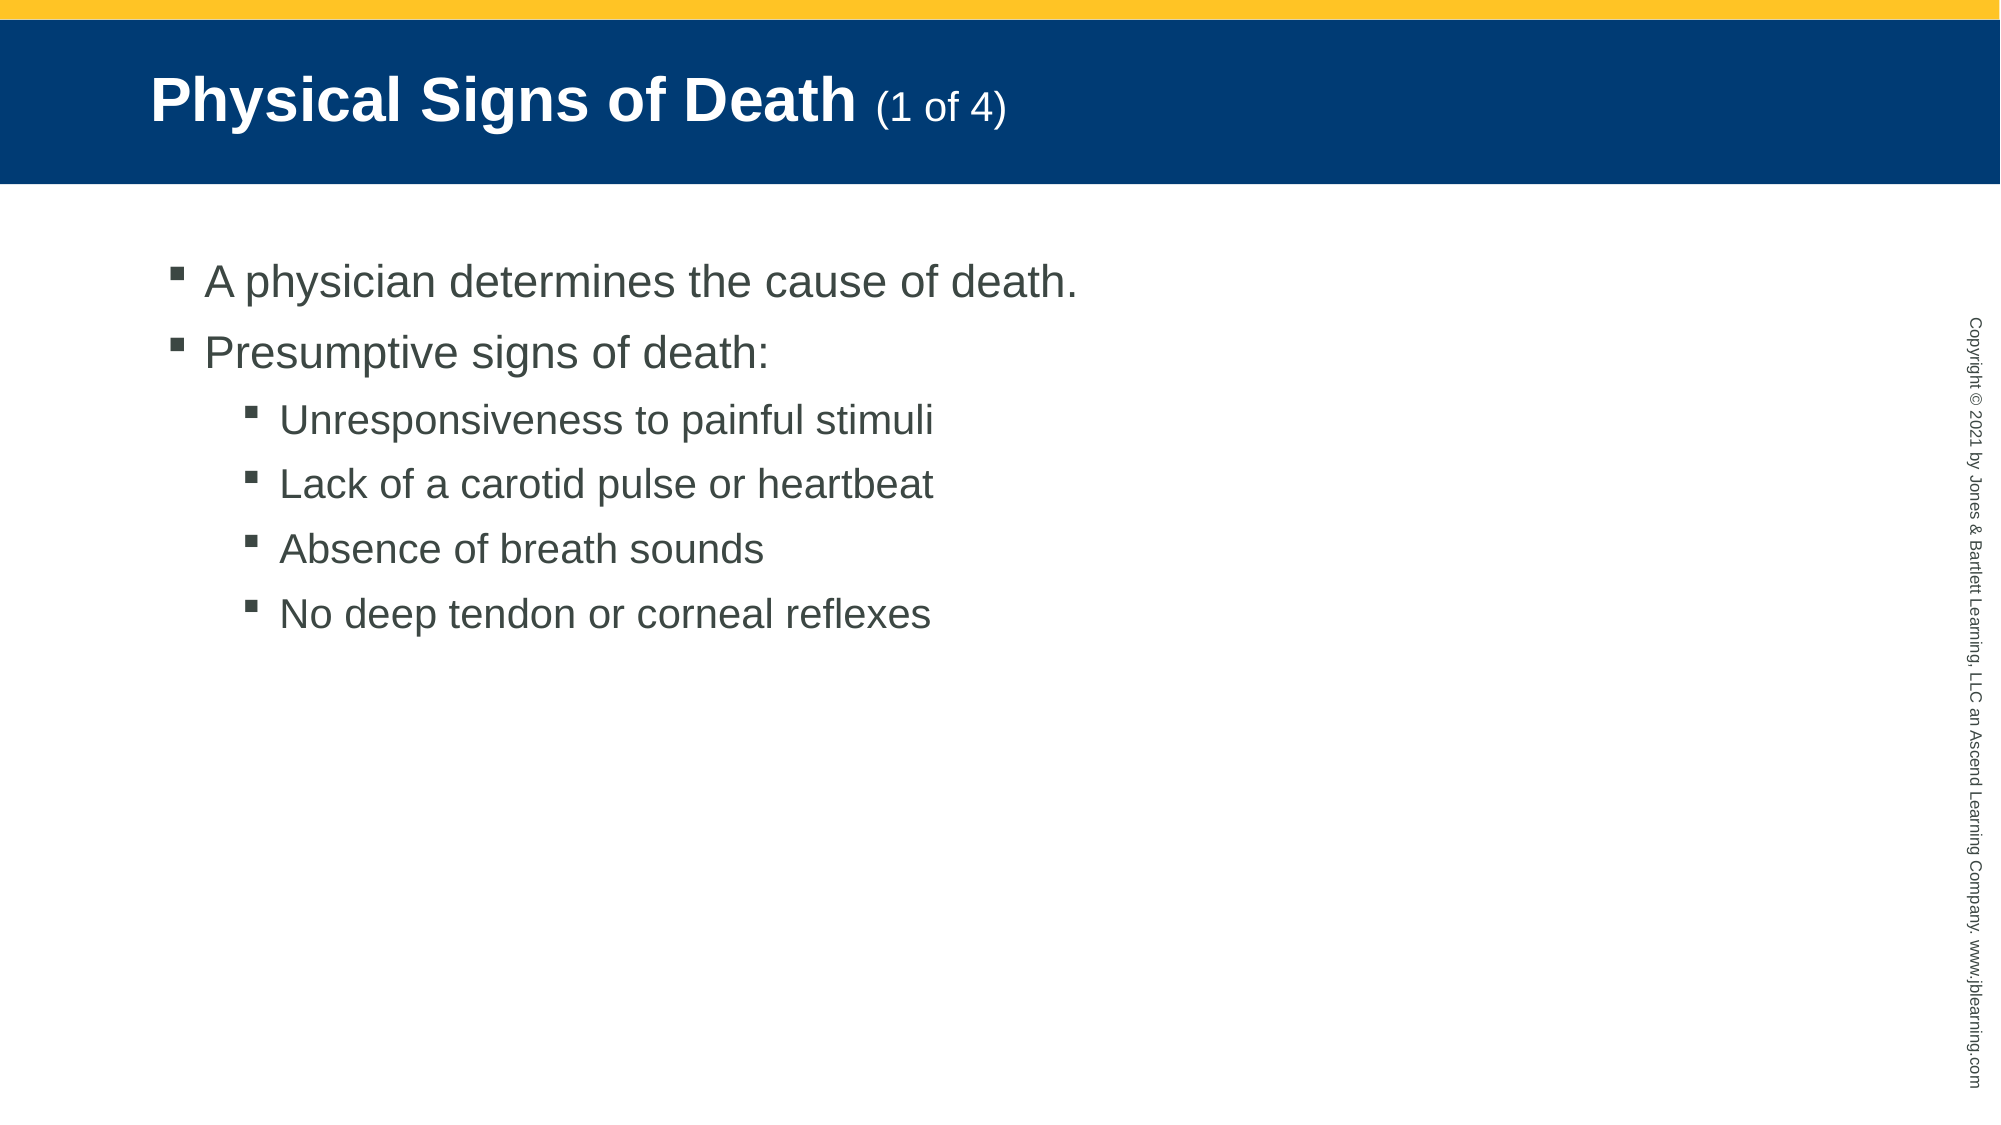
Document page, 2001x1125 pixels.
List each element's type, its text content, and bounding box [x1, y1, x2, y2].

list A physician determines the cause of death. Presumptive signs of death: Unresponsiveness to painful stimuli Lack of a carotid pulse or heartbeat Absence of breath sounds No deep tendon or corneal reflexes [151, 244, 1840, 1016]
title Physical Signs of Death (1 of 4) [0, 19, 2000, 185]
